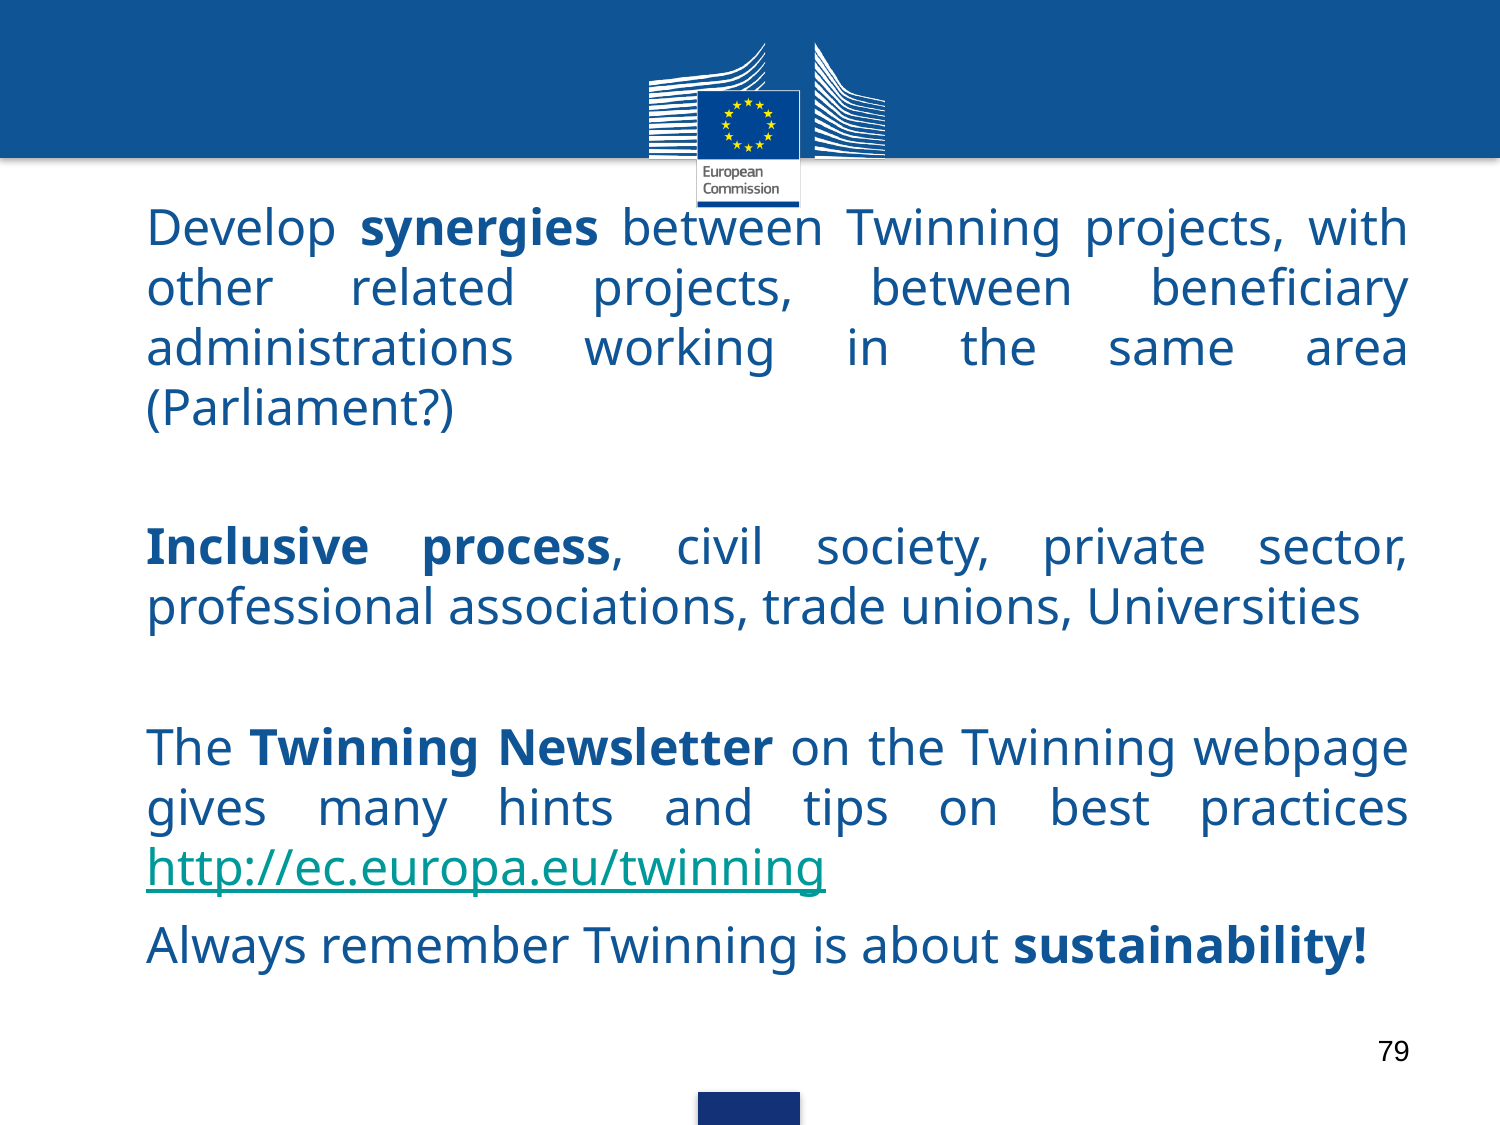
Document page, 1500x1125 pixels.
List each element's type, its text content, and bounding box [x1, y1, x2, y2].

slide_number 79 [1074, 1024, 1425, 1103]
picture [649, 42, 885, 187]
list Develop synergies between Twinning projects, with other related projects, between beneficiary administrations working in the same area (Parliament?) Inclusive process, civil society, private sector, professional associations, trade unions, Universities The Twinning Newsletter on the Twinning webpage gives many hints and tips on best practices http://ec.europa.eu/twinning Always remember Twinning is about sustainability! [75, 187, 1425, 1093]
